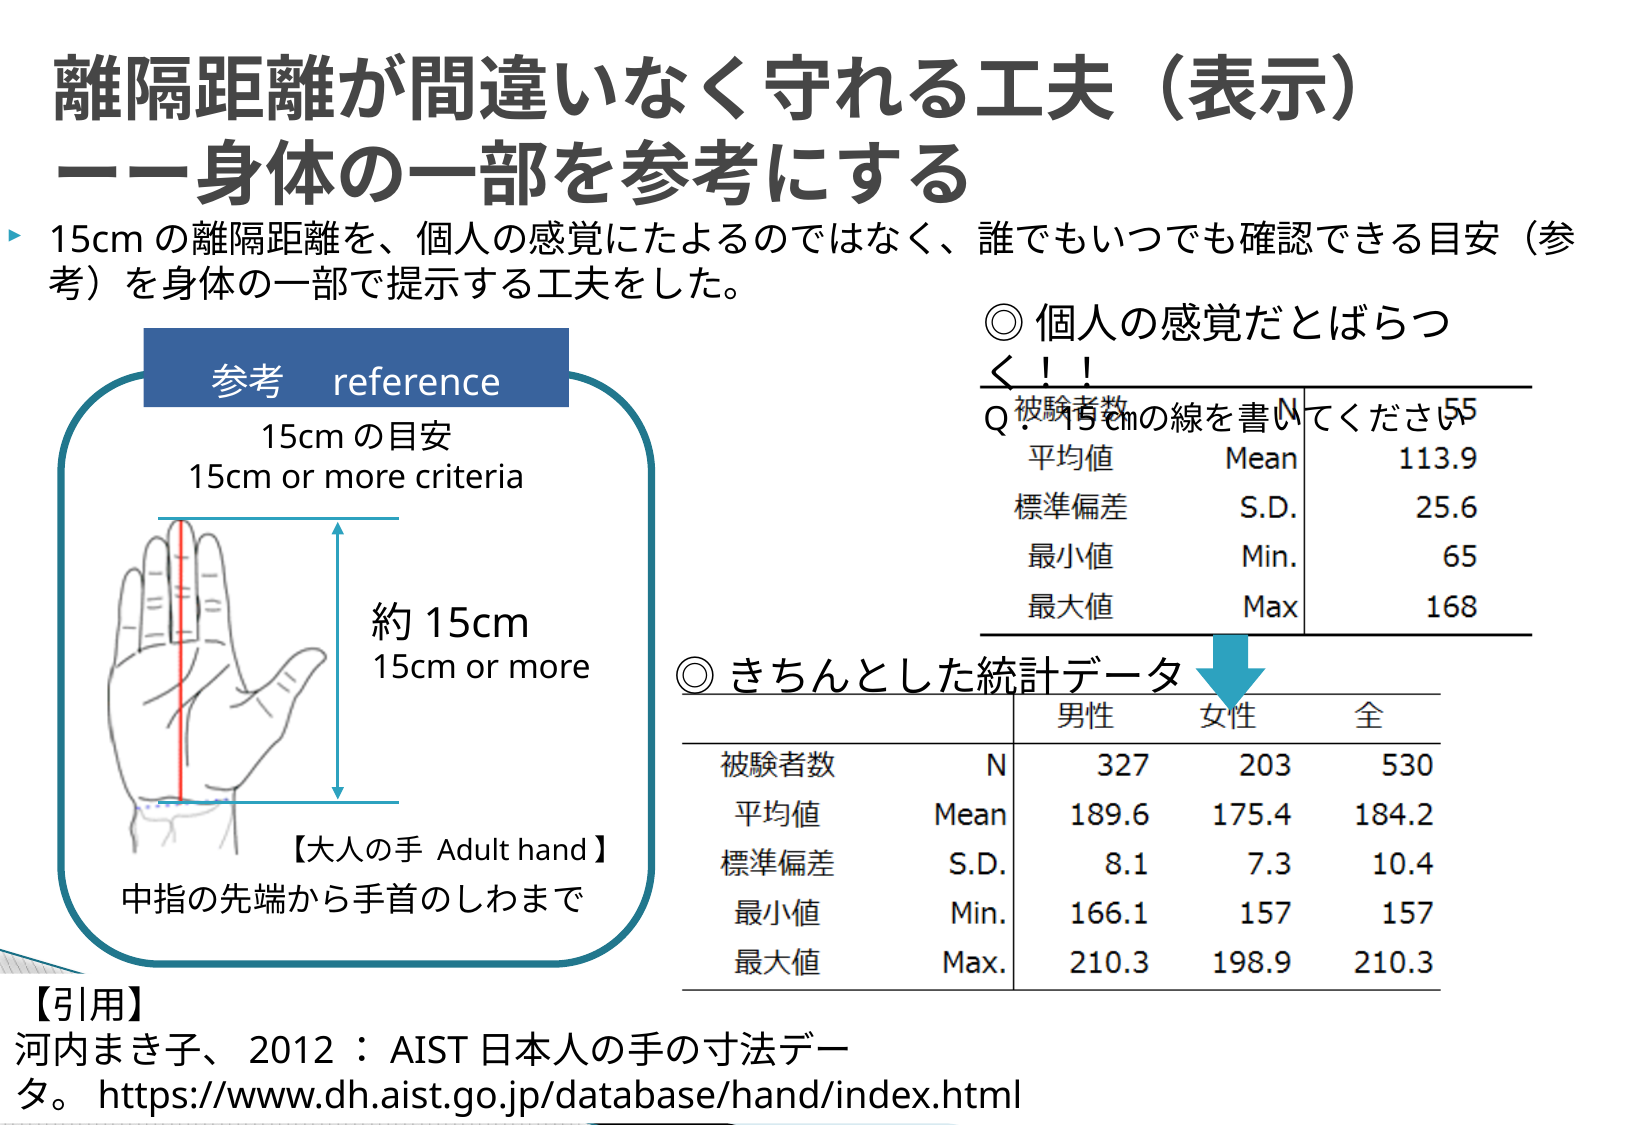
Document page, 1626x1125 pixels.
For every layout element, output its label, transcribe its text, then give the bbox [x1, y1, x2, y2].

title 離隔距離が間違いなく守れる工夫（表示） ーー身体の一部を参考にする [38, 34, 1544, 223]
list 15cmの離隔距離を、個人の感覚にたよるのではなく、誰でもいつでも確認できる目安（参考）を身体の一部で提示する工夫をした。 [0, 208, 1609, 951]
text_box 【引用】 河内まき子、2012：AIST日本人の手の寸法データ。https://www.dh.aist.go.jp/database/hand/index.html [0, 973, 1067, 1124]
picture [669, 680, 1456, 1007]
text_box ◎個人の感覚だとばらつく！！ Q．15㎝の線を書いてください [968, 289, 1593, 445]
picture [968, 374, 1550, 646]
text_box ◎きちんとした統計データ [755, 642, 1284, 680]
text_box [37, 327, 748, 965]
